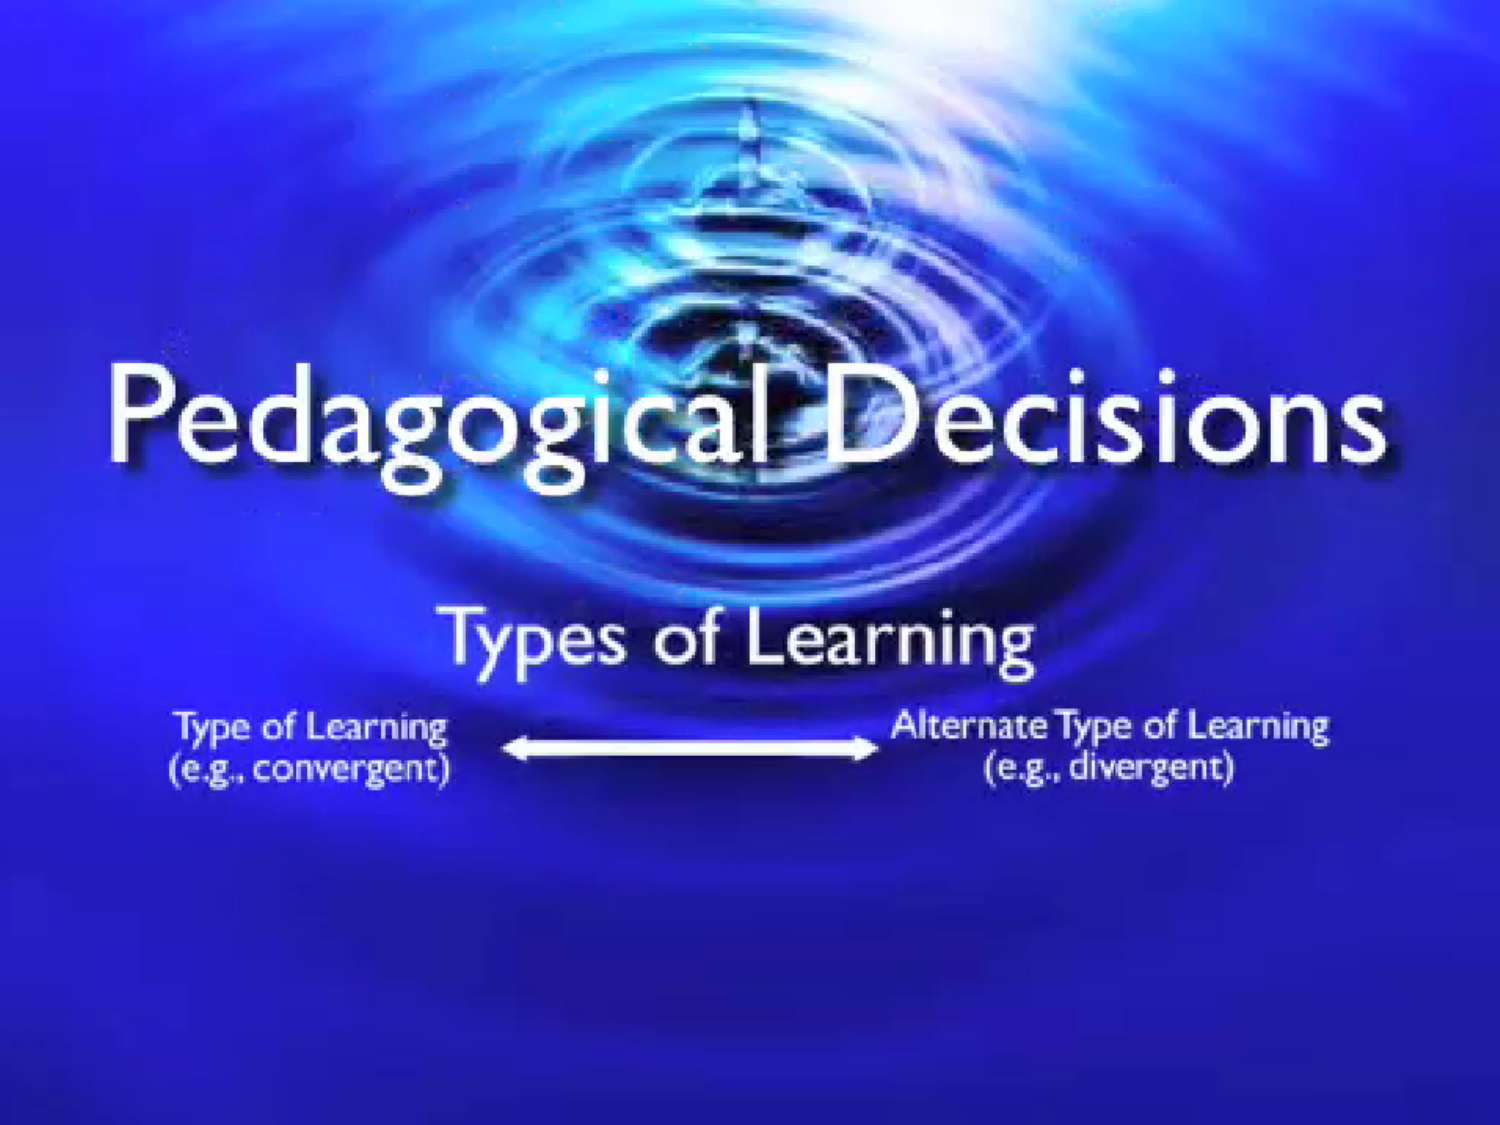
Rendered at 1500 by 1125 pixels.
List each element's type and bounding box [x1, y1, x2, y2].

list [0, 0, 1500, 1125]
